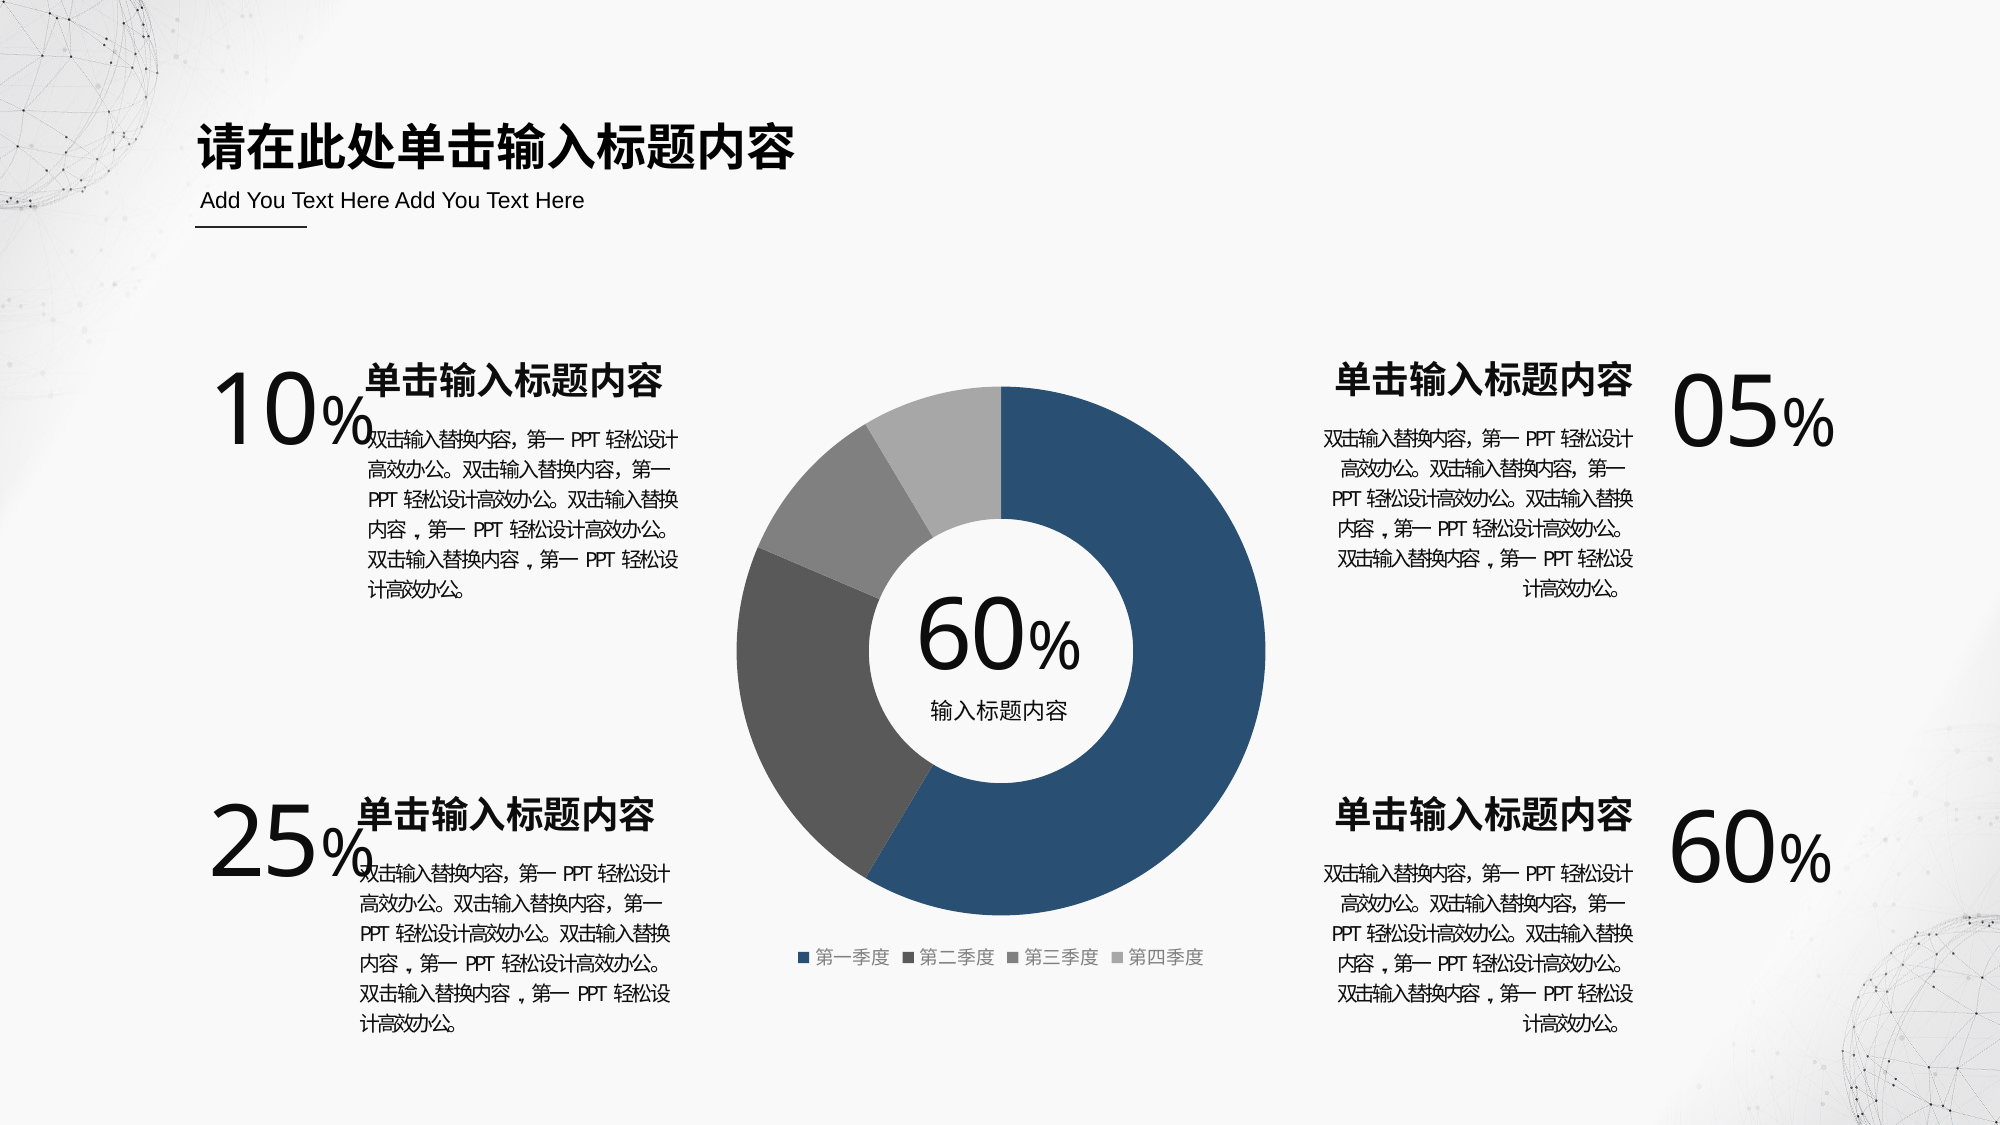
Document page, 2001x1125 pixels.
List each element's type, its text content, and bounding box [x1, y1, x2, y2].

text_box 05% [1655, 339, 1852, 474]
text_box 单击输入标题内容 [391, 351, 700, 408]
text_box 单击输入标题内容 [391, 785, 549, 842]
text_box 60% [1652, 774, 1849, 910]
text_box 单击输入标题内容 [1299, 350, 1646, 407]
text_box 单击输入标题内容 [1453, 785, 1646, 842]
text_box 25% [193, 769, 391, 905]
text_box 双击输入替换内容，第一PPT轻松设计高效办公。双击输入替换内容，第一PPT轻松设计高效办公。双击输入替换内容.,第一PPT轻松设计高效办公。双击输入替换内容.,第一PPT轻松设计高效办公。 [1307, 848, 1646, 1073]
picture [0, 0, 2000, 1125]
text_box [894, 562, 1105, 733]
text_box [185, 110, 875, 228]
text_box 双击输入替换内容，第一PPT轻松设计高效办公。双击输入替换内容，第一PPT轻松设计高效办公。双击输入替换内容.,第一PPT轻松设计高效办公。双击输入替换内容.,第一PPT轻松设计高效办公。 [1453, 413, 1646, 638]
text_box 双击输入替换内容，第一PPT轻松设计高效办公。双击输入替换内容，第一PPT轻松设计高效办公。双击输入替换内容.,第一PPT轻松设计高效办公。双击输入替换内容.,第一PPT轻松设计高效办公。 [344, 848, 683, 1073]
chart [549, 374, 1453, 977]
text_box 10% [193, 336, 391, 472]
text_box 双击输入替换内容，第一PPT轻松设计高效办公。双击输入替换内容，第一PPT轻松设计高效办公。双击输入替换内容.,第一PPT轻松设计高效办公。双击输入替换内容.,第一PPT轻松设计高效办公。 [352, 414, 549, 639]
